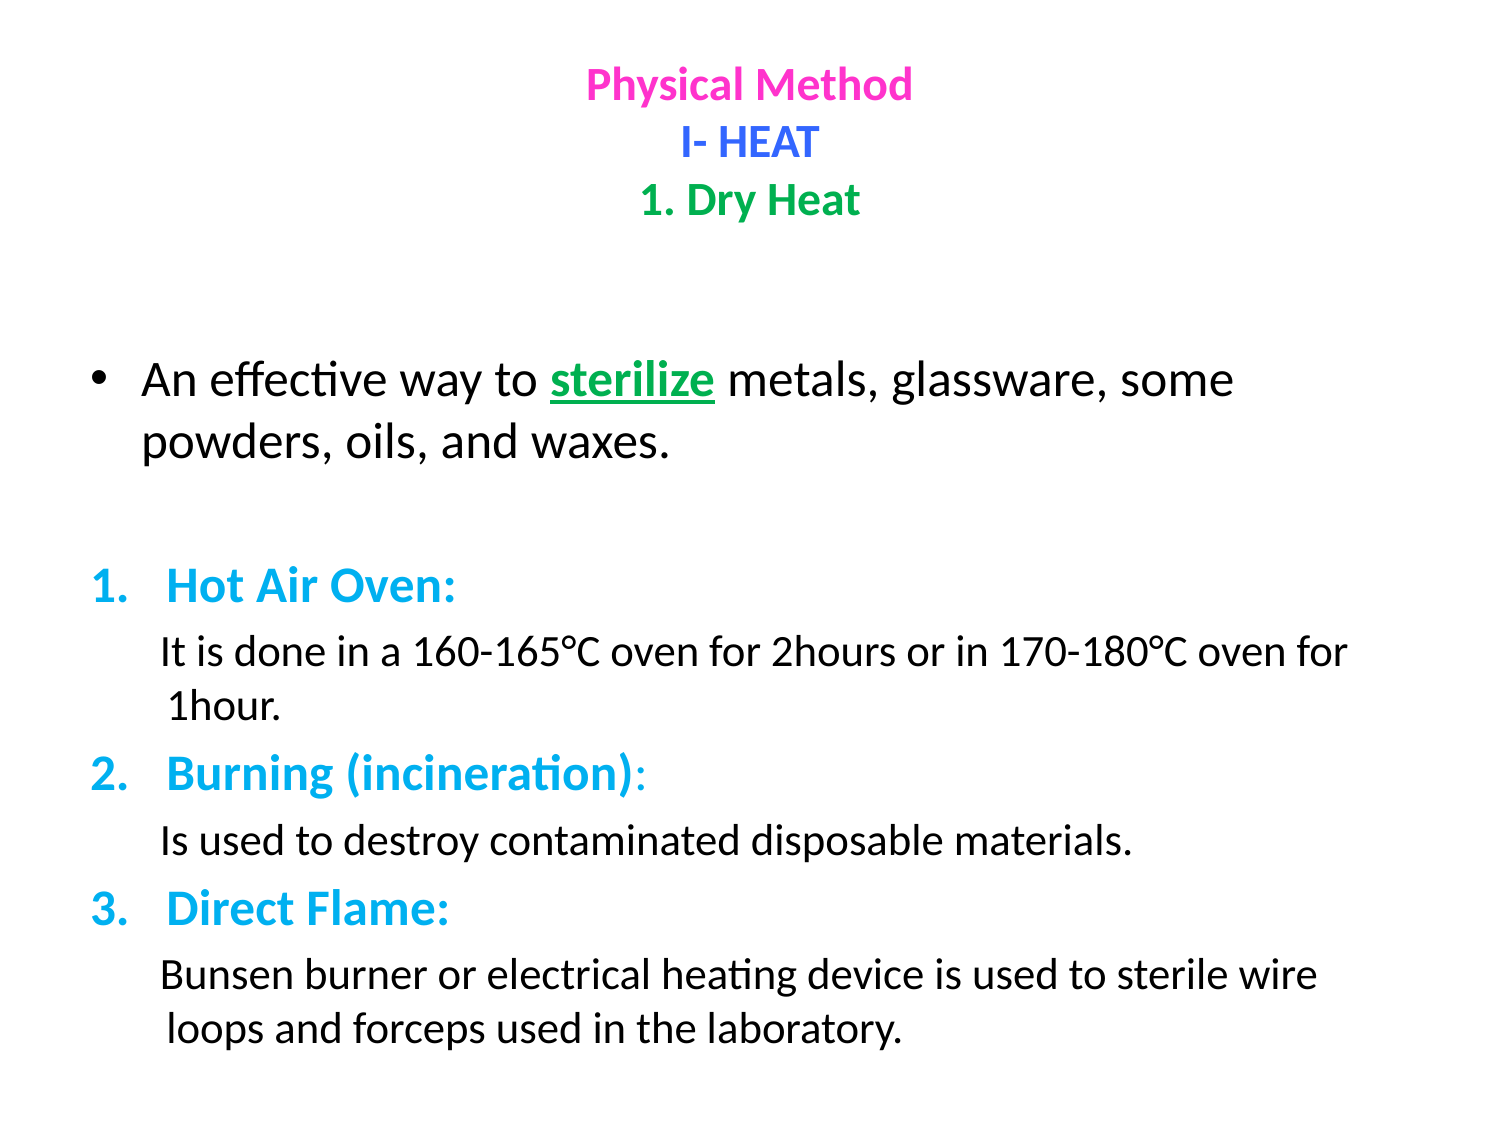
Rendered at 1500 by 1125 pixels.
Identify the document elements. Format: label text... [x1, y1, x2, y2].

title Physical Method I- HEAT 1. Dry Heat [75, 45, 1425, 233]
list An effective way to sterilize metals, glassware, some powders, oils, and waxes. Hot Air Oven: It is done in a 160-165°C oven for 2hours or in 170-180°C oven for 1hour. Burning (incineration): Is used to destroy contaminated disposable materials. Direct Flame: Bunsen burner or electrical heating device is used to sterile wire loops and forceps used in the laboratory. [75, 338, 1400, 1067]
